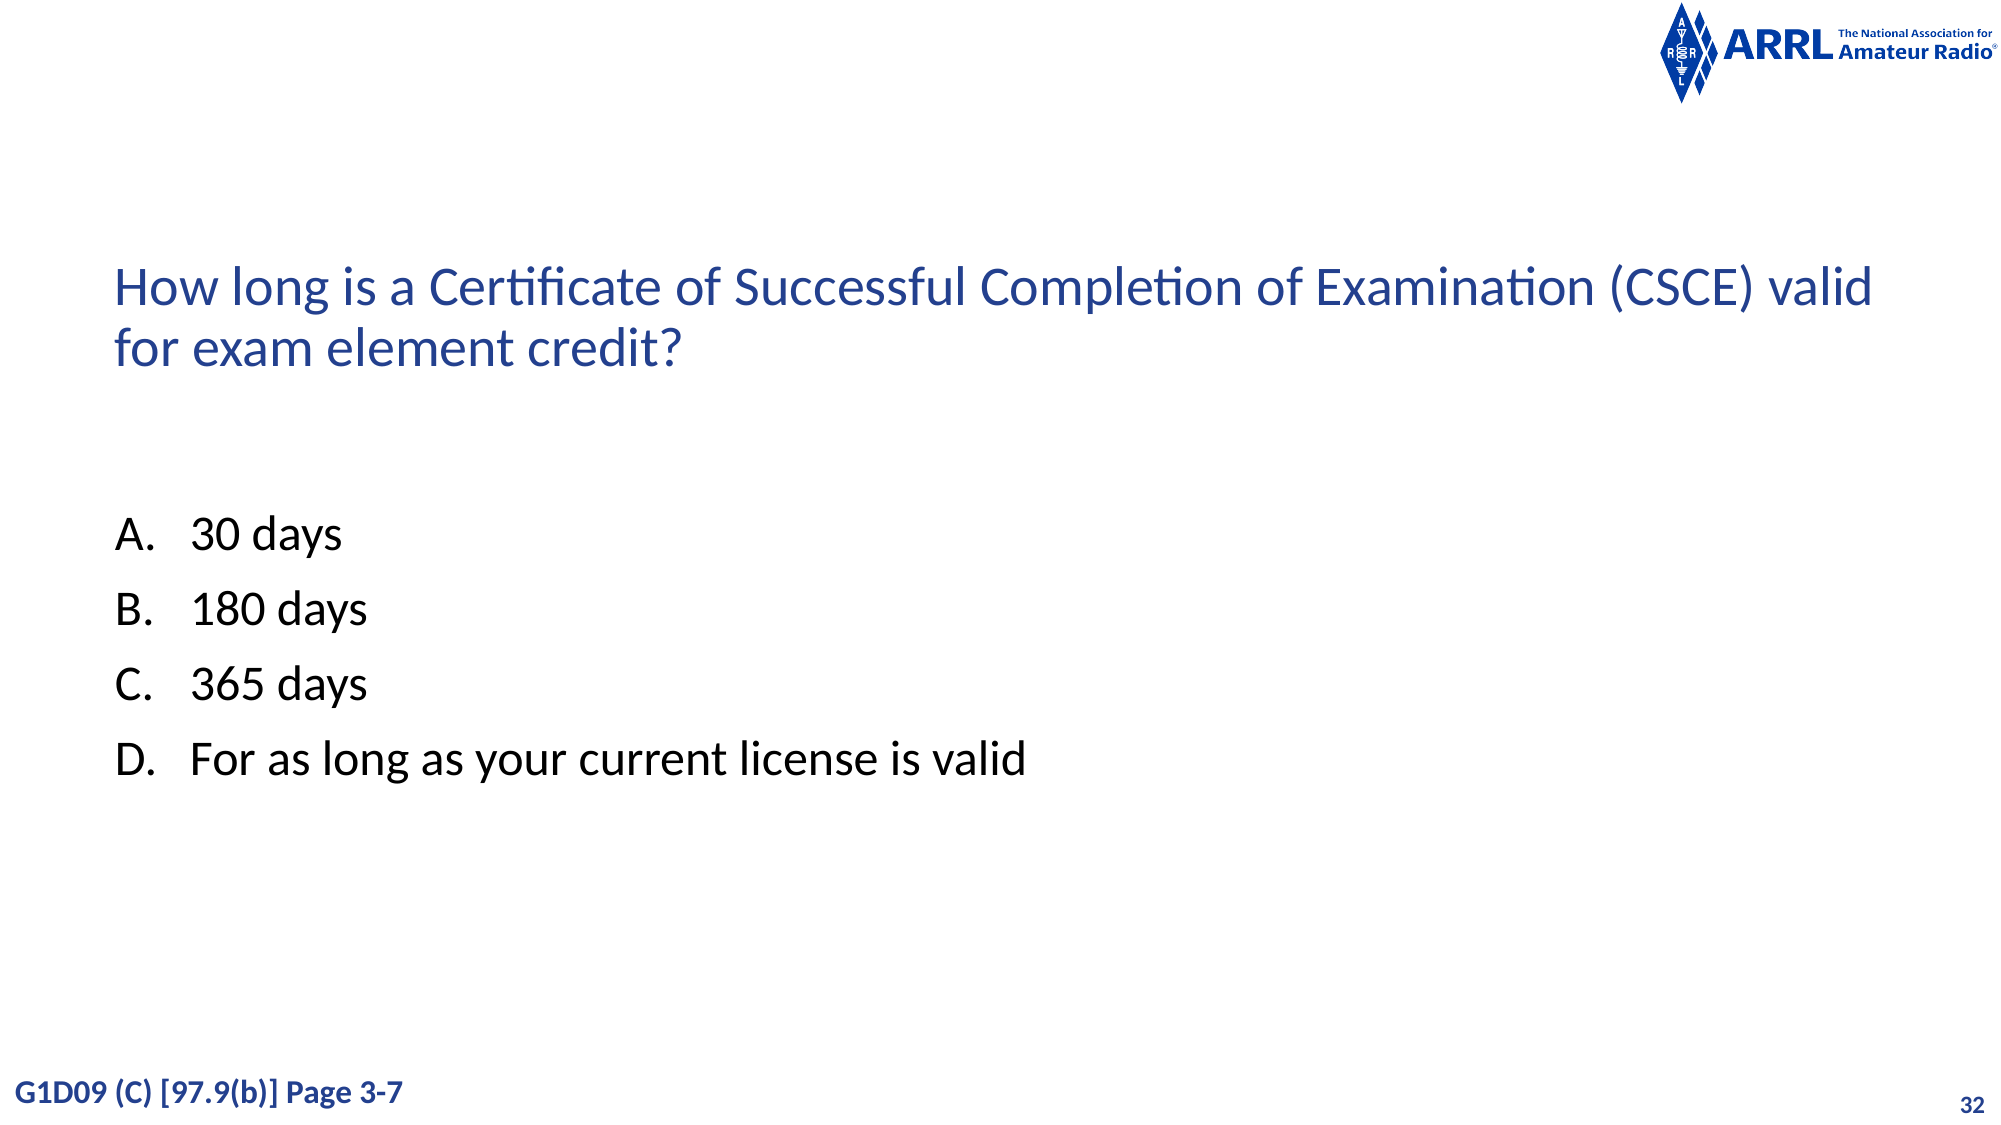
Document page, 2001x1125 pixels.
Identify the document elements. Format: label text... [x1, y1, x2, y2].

title How long is a Certificate of Successful Completion of Examination (CSCE) valid for exam element credit? [99, 249, 1900, 388]
list 30 days 180 days 365 days For as long as your current license is valid [99, 500, 1900, 1005]
text_box 32 [1899, 1081, 2000, 1125]
text_box G1D09 (C) [97.9(b)] Page 3-7 [0, 1062, 1313, 1118]
picture [1658, 0, 1999, 106]
